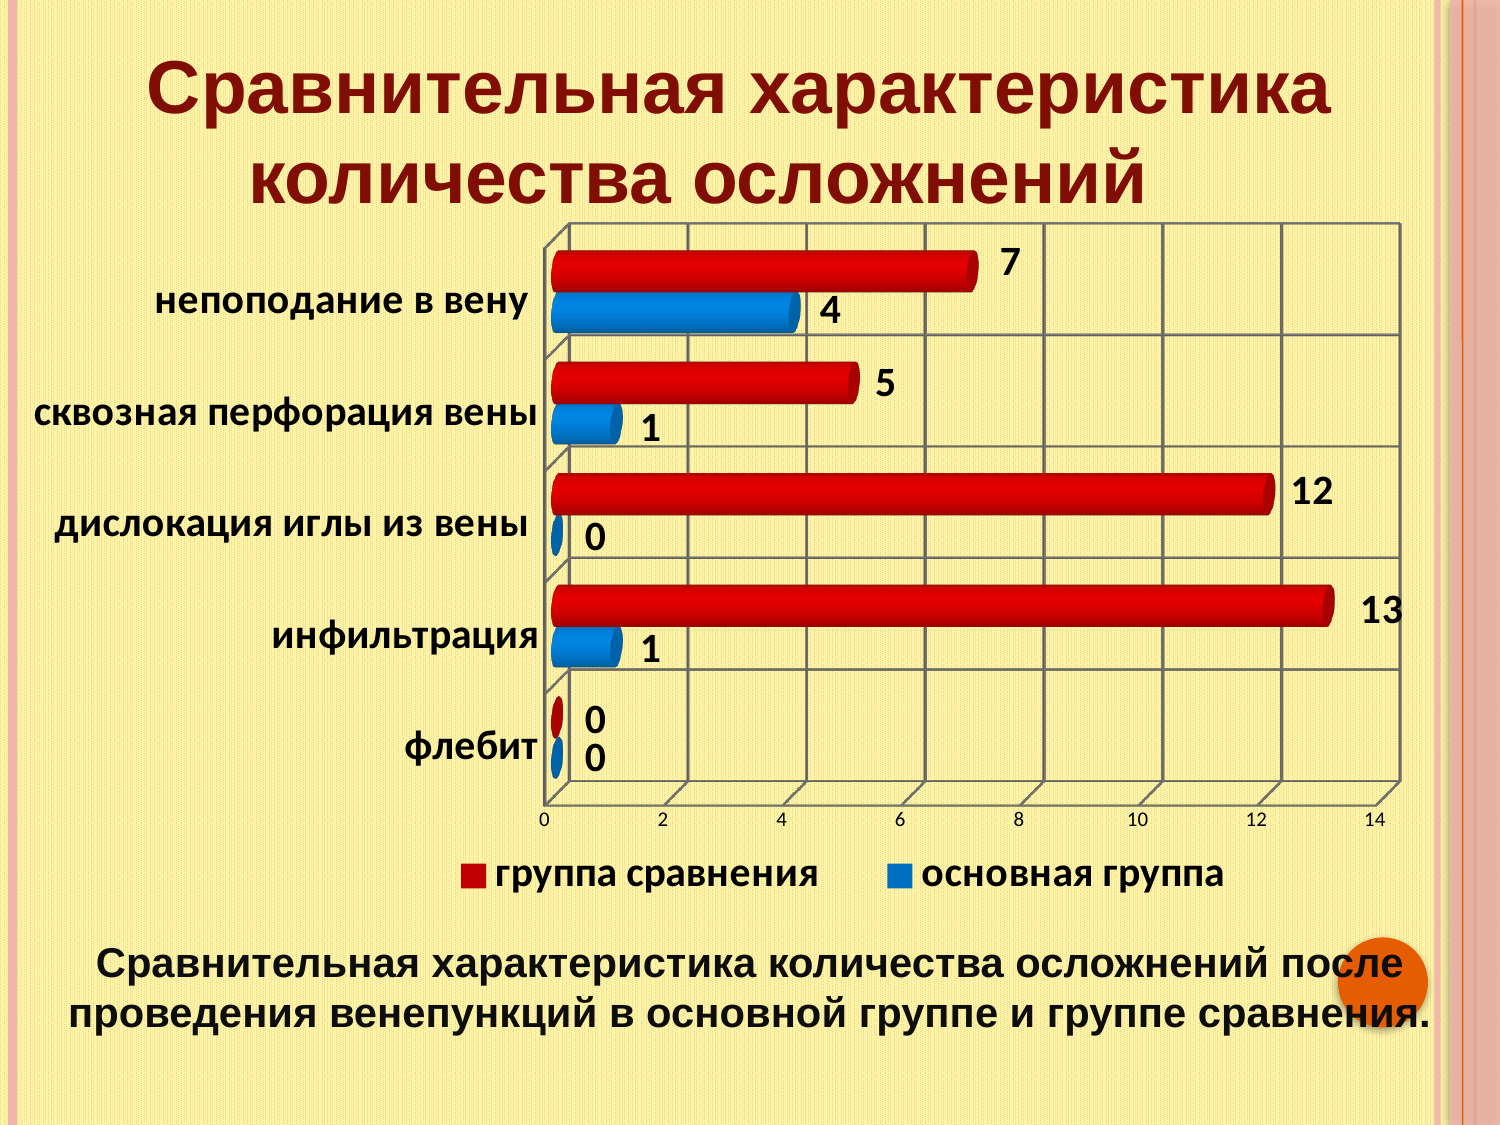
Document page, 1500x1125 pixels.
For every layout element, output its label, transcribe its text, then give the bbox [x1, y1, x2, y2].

chart [0, 207, 1436, 916]
text_box Сравнительная характеристика количества осложнений [0, 30, 1500, 226]
text_box Сравнительная характеристика количества осложнений после проведения венепункций в основной группе и группе сравнения. [0, 928, 1500, 1044]
